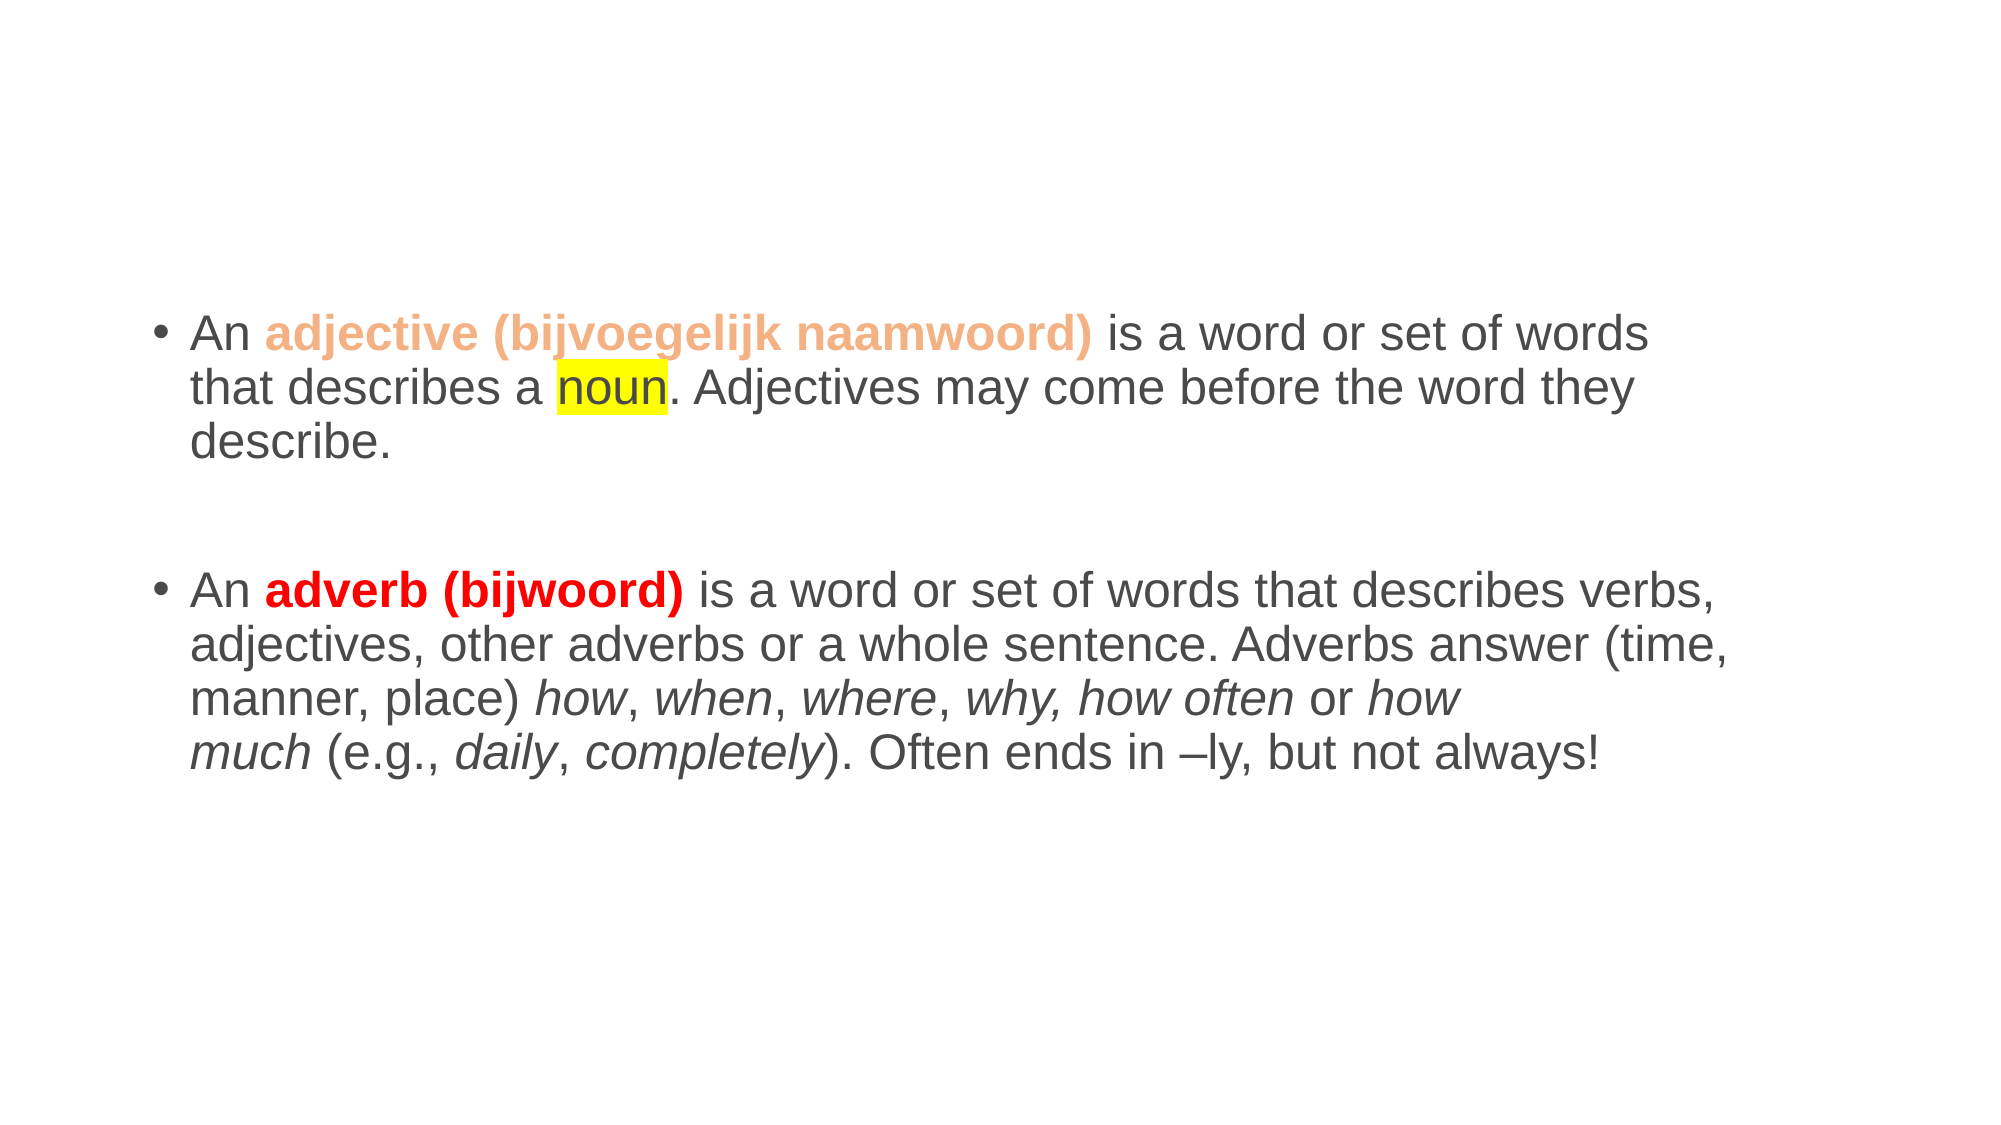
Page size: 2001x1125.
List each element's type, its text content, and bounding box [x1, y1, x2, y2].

list An adjective (bijvoegelijk naamwoord) is a word or set of words that describes a noun. Adjectives may come before the word they describe. An adverb (bijwoord) is a word or set of words that describes verbs, adjectives, other adverbs or a whole sentence. Adverbs answer (time, manner, place) how, when, where, why, how often or how much (e.g., daily, completely). Often ends in –ly, but not always! [137, 299, 1863, 1014]
